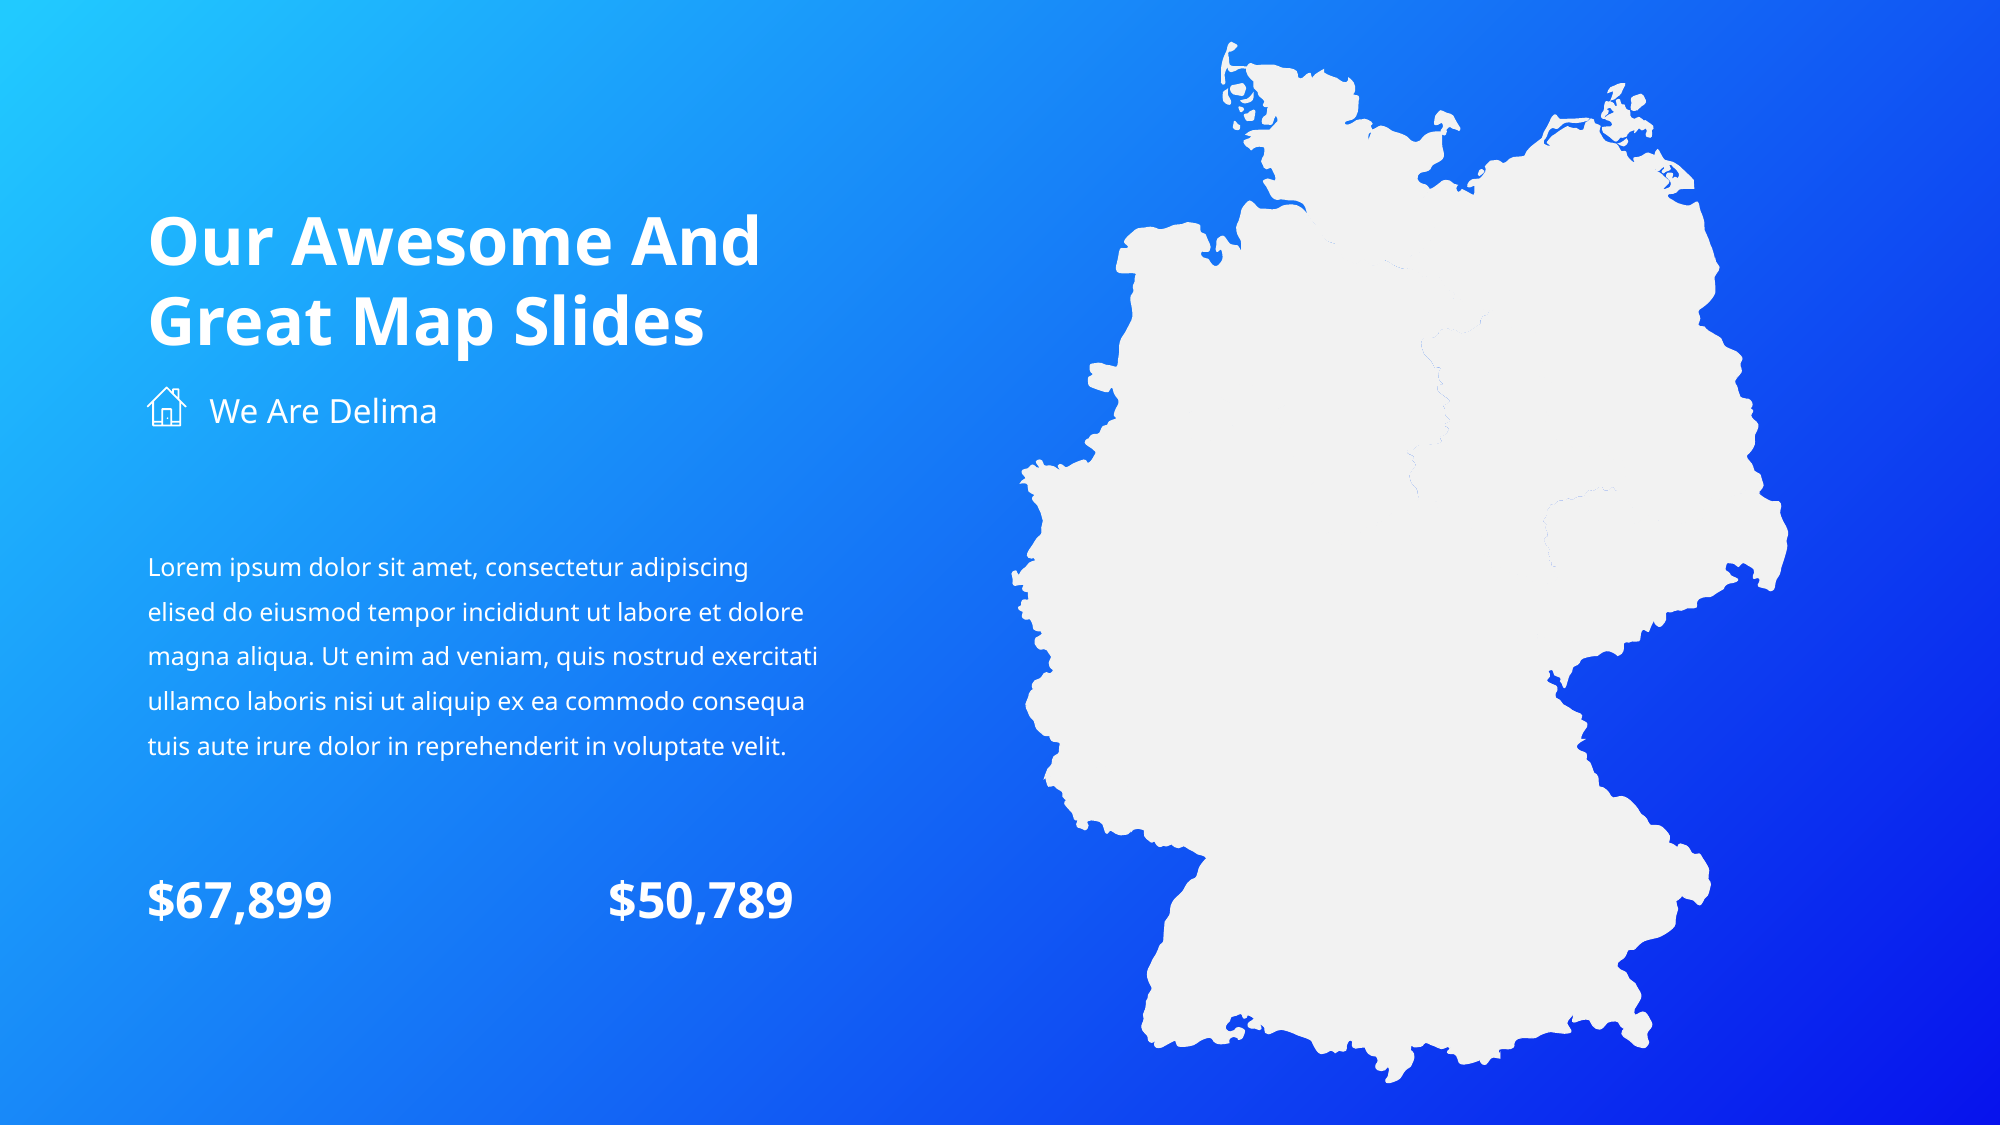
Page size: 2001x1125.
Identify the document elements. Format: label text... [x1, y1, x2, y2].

text_box [0, 0, 2000, 1125]
text_box $50,789 [594, 861, 872, 937]
text_box $67,899 [132, 861, 410, 937]
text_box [1010, 41, 1789, 1084]
text_box Lorem ipsum dolor sit amet, consectetur adipiscing elised do eiusmod tempor incididunt ut labore et dolore magna aliqua. Ut enim ad veniam, quis nostrud exercitati ullamco laboris nisi ut aliquip ex ea commodo consequa tuis aute irure dolor in reprehenderit in voluptate velit. [132, 528, 841, 768]
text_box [132, 191, 827, 439]
